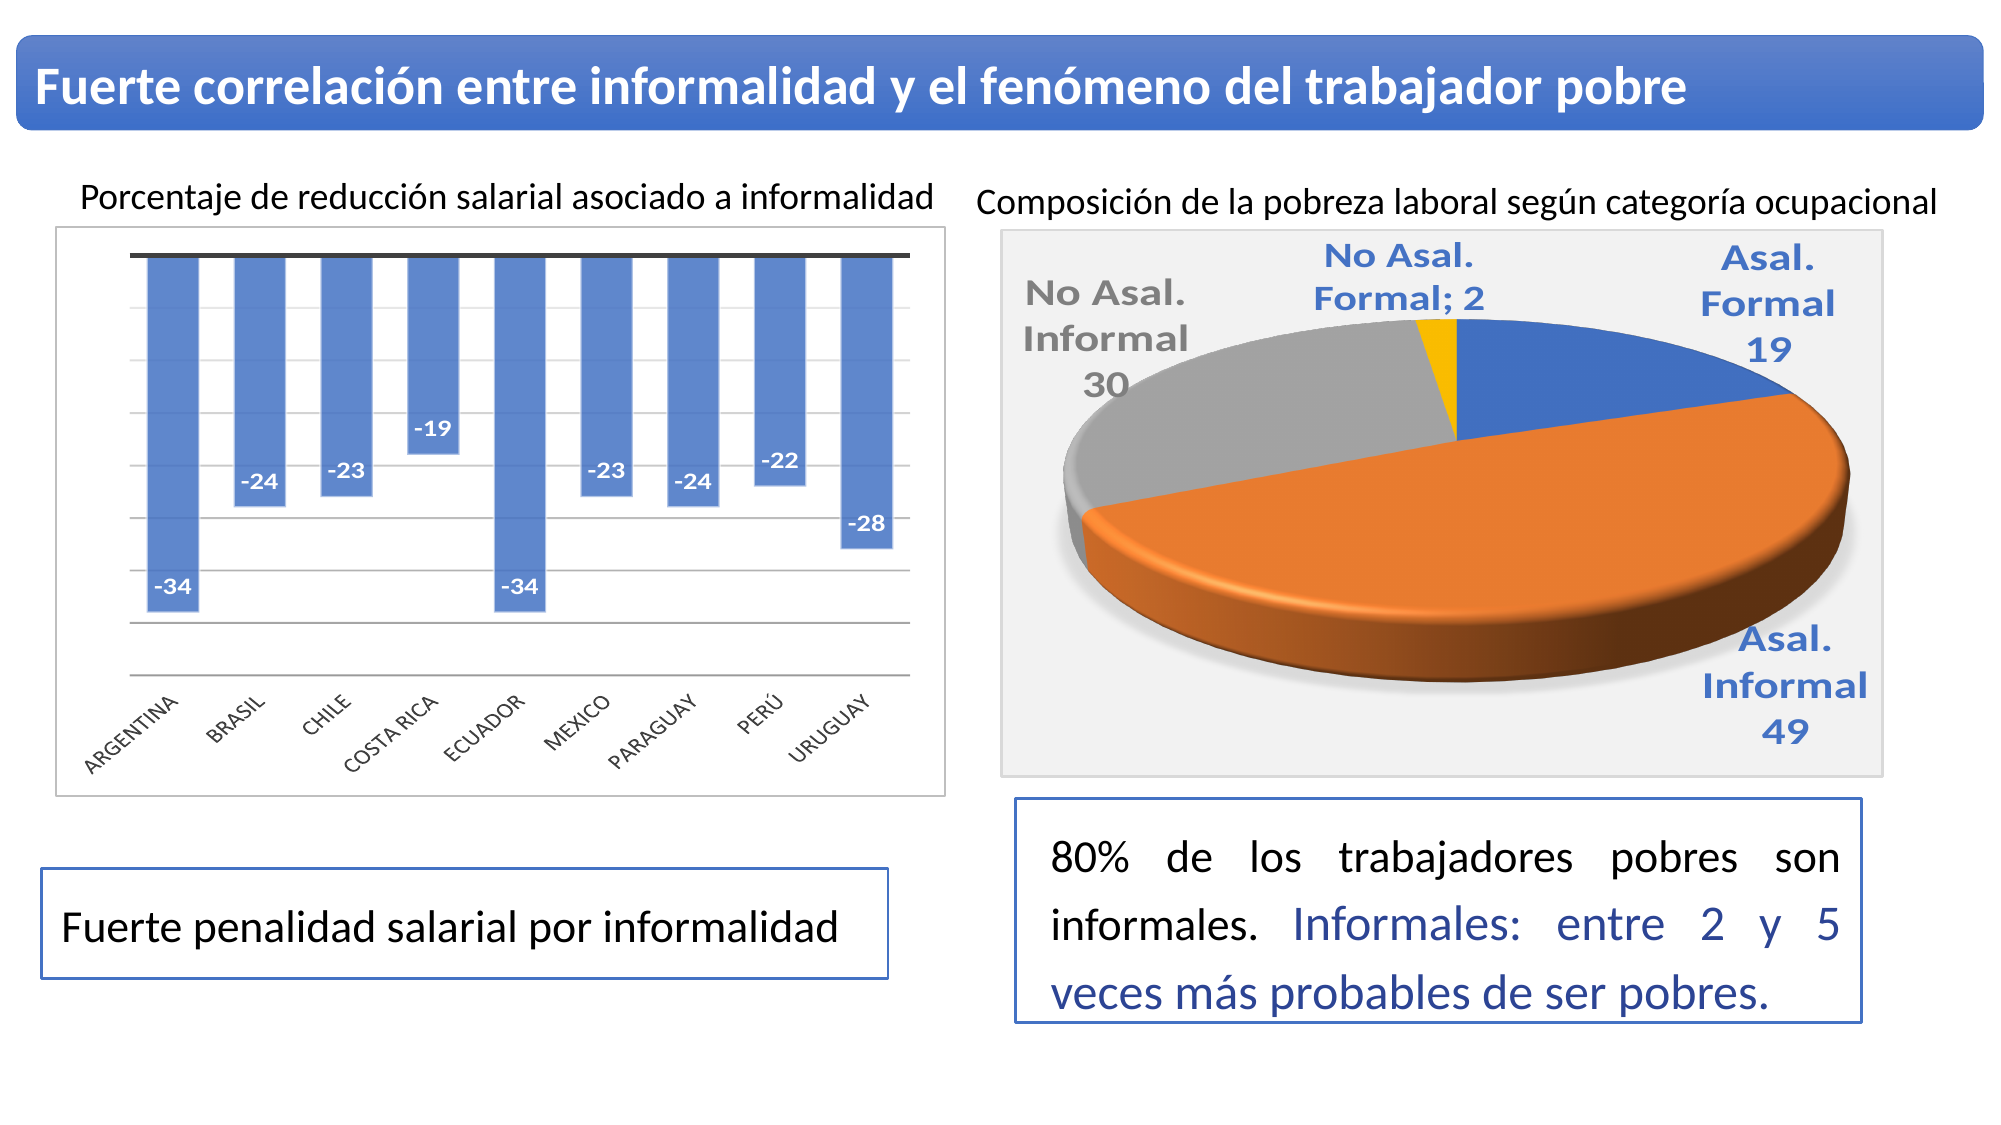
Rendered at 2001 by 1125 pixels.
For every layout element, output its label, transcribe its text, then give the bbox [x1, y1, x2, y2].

text_box Porcentaje de reducción salarial asociado a informalidad [65, 164, 974, 225]
text_box Composición de la pobreza laboral según categoría ocupacional [961, 169, 1961, 230]
picture [999, 228, 1923, 778]
text_box Fuerte penalidad salarial por informalidad [41, 868, 888, 979]
text_box Fuerte correlación entre informalidad y el fenómeno del trabajador pobre [16, 35, 1984, 131]
picture [54, 225, 946, 797]
text_box 80% de los trabajadores pobres son informales. Informales: entre 2 y 5 veces más probables de ser pobres. [1015, 798, 1862, 1023]
